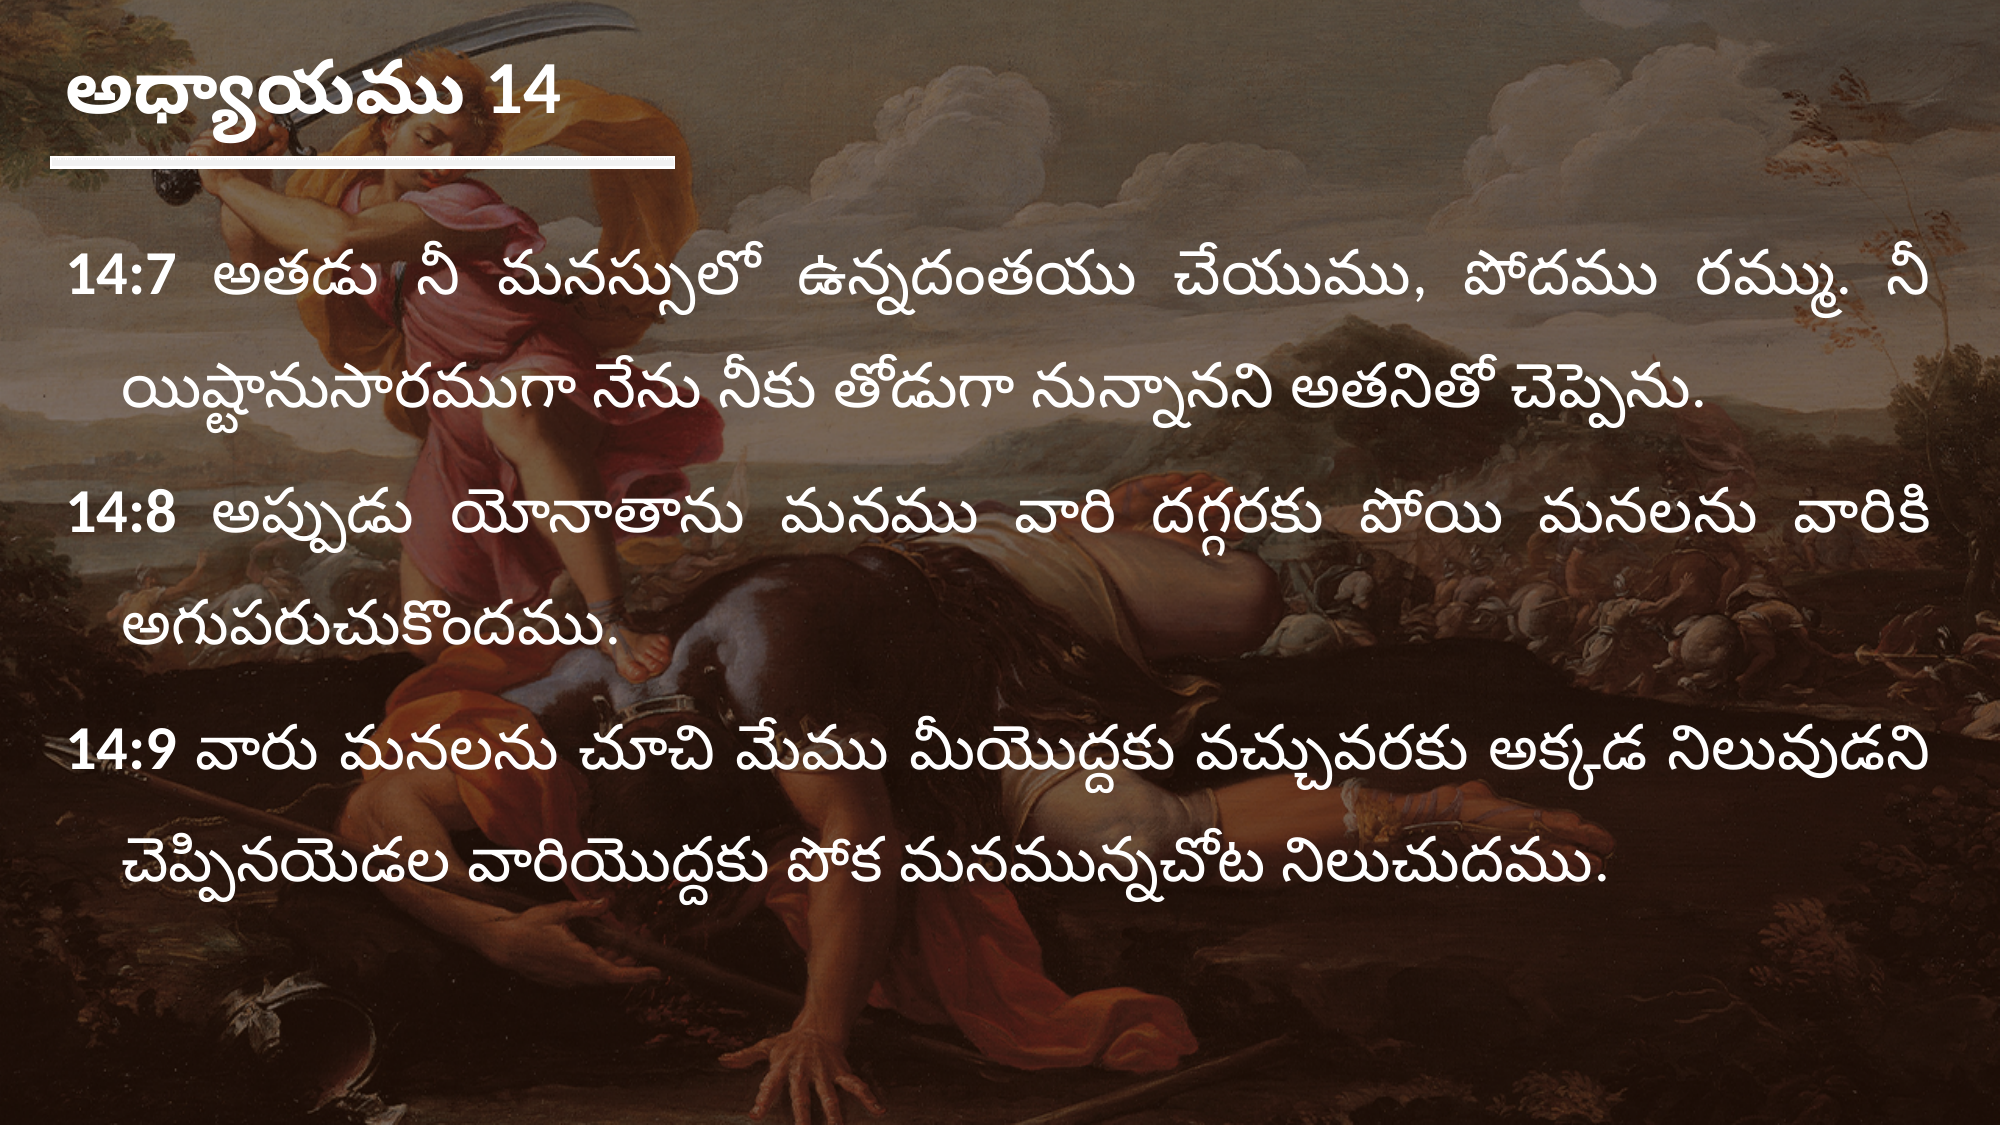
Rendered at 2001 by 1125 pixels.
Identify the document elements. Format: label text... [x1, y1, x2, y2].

picture [0, 0, 2000, 1125]
title అధ్యాయము 14 [50, 0, 1925, 167]
list 14:7 అతడు నీ మనస్సులో ఉన్నదంతయు చేయుము, పోదము రమ్ము. నీ యిష్టానుసారముగా నేను నీకు తోడుగా నున్నానని అతనితో చెప్పెను. 14:8 అప్పుడు యోనాతాను మనము వారి దగ్గరకు పోయి మనలను వారికి అగుపరుచుకొందము. 14:9 వారు మనలను చూచి మేము మీయొద్దకు వచ్చువరకు అక్కడ నిలువుడని చెప్పినయెడల వారియొద్దకు పోక మనమున్నచోట నిలుచుదము. [50, 187, 1946, 1063]
